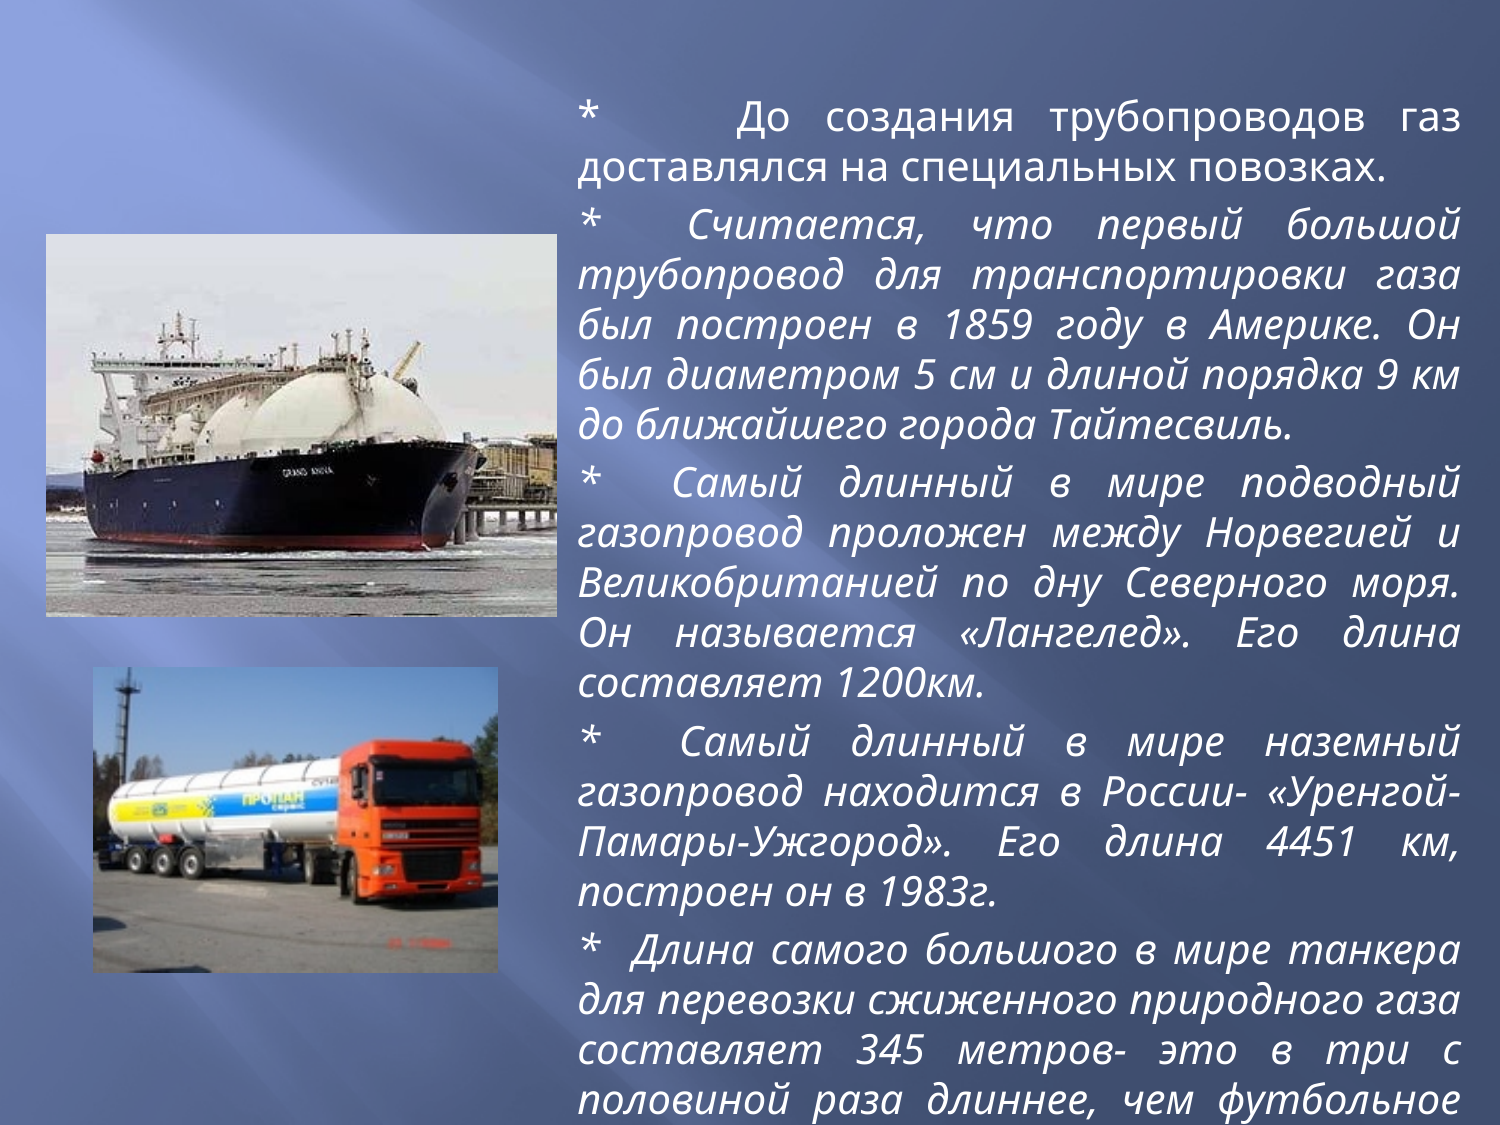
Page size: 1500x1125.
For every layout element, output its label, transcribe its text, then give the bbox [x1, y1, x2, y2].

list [46, 234, 558, 618]
list * До создания трубопроводов газ доставлялся на специальных повозках. * Считается, что первый большой трубопровод для транспортировки газа был построен в 1859 году в Америке. Он был диаметром 5 см и длиной порядка 9 км до ближайшего города Тайтесвиль. * Самый длинный в мире подводный газопровод проложен между Норвегией и Великобританией по дну Северного моря. Он называется «Лангелед». Его длина составляет 1200км. * Самый длинный в мире наземный газопровод находится в России- «Уренгой-Памары-Ужгород». Его длина 4451 км, построен он в 1983г. * Длина самого большого в мире танкера для перевозки сжиженного природного газа составляет 345 метров- это в три с половиной раза длиннее, чем футбольное поле. [562, 82, 1477, 1102]
picture [93, 667, 499, 973]
